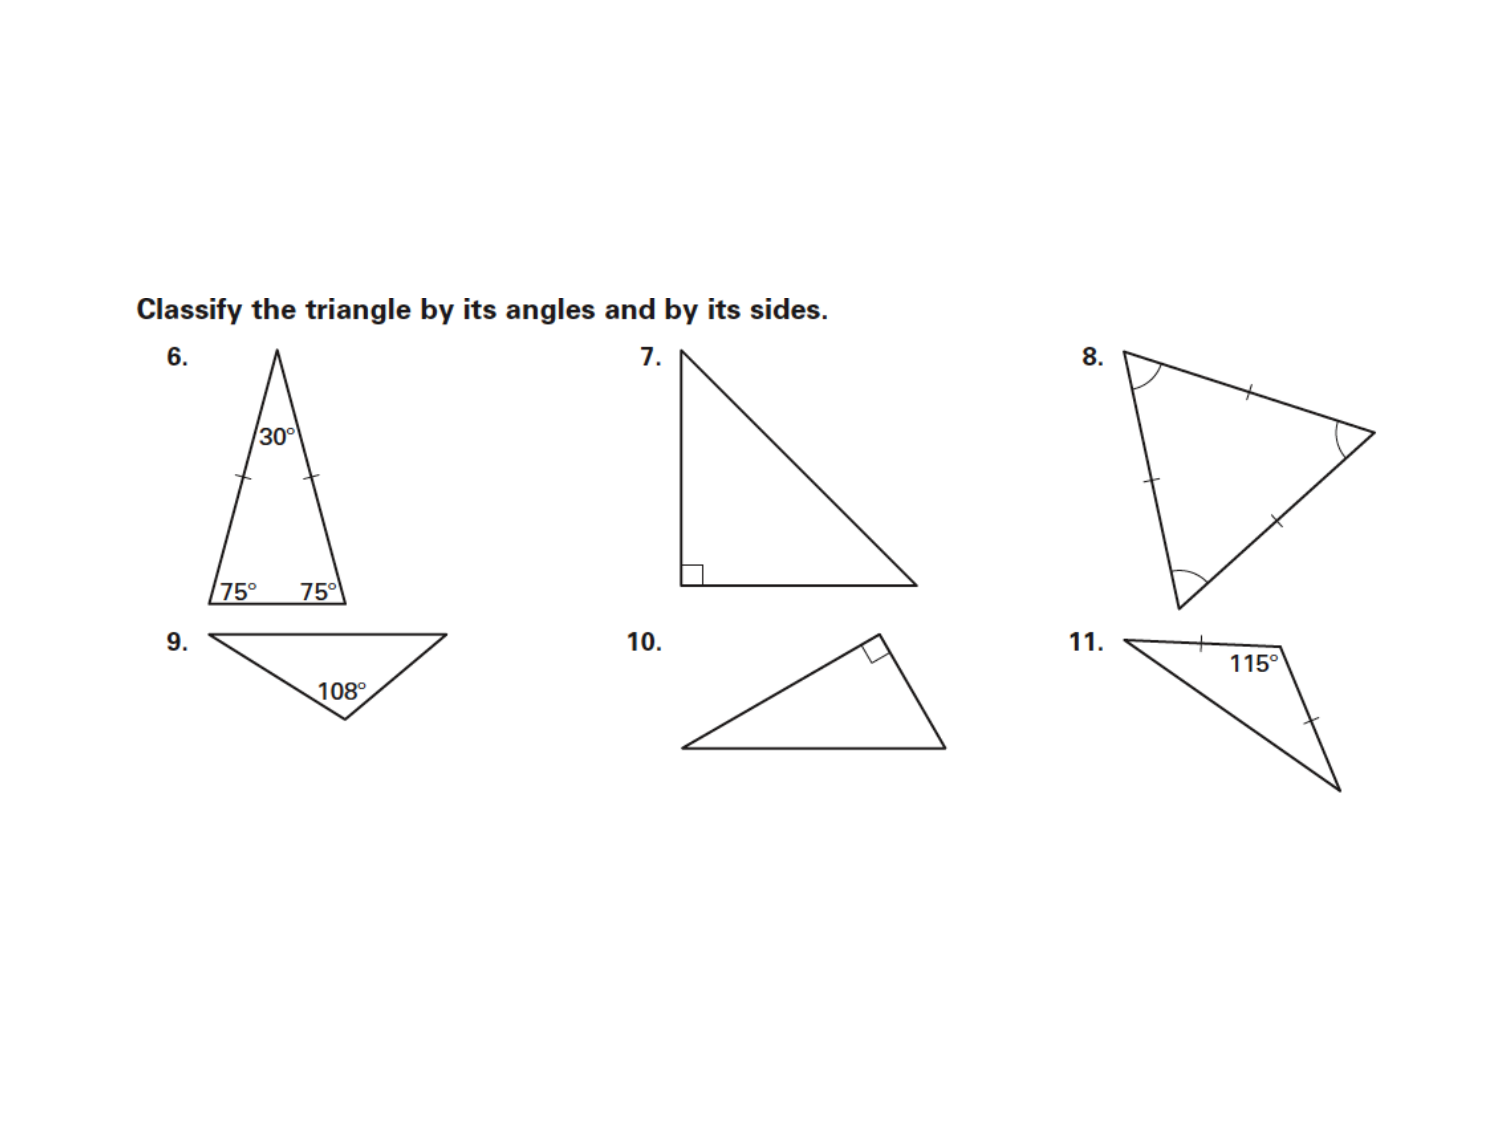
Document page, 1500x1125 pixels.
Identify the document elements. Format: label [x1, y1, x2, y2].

list [112, 297, 1388, 802]
